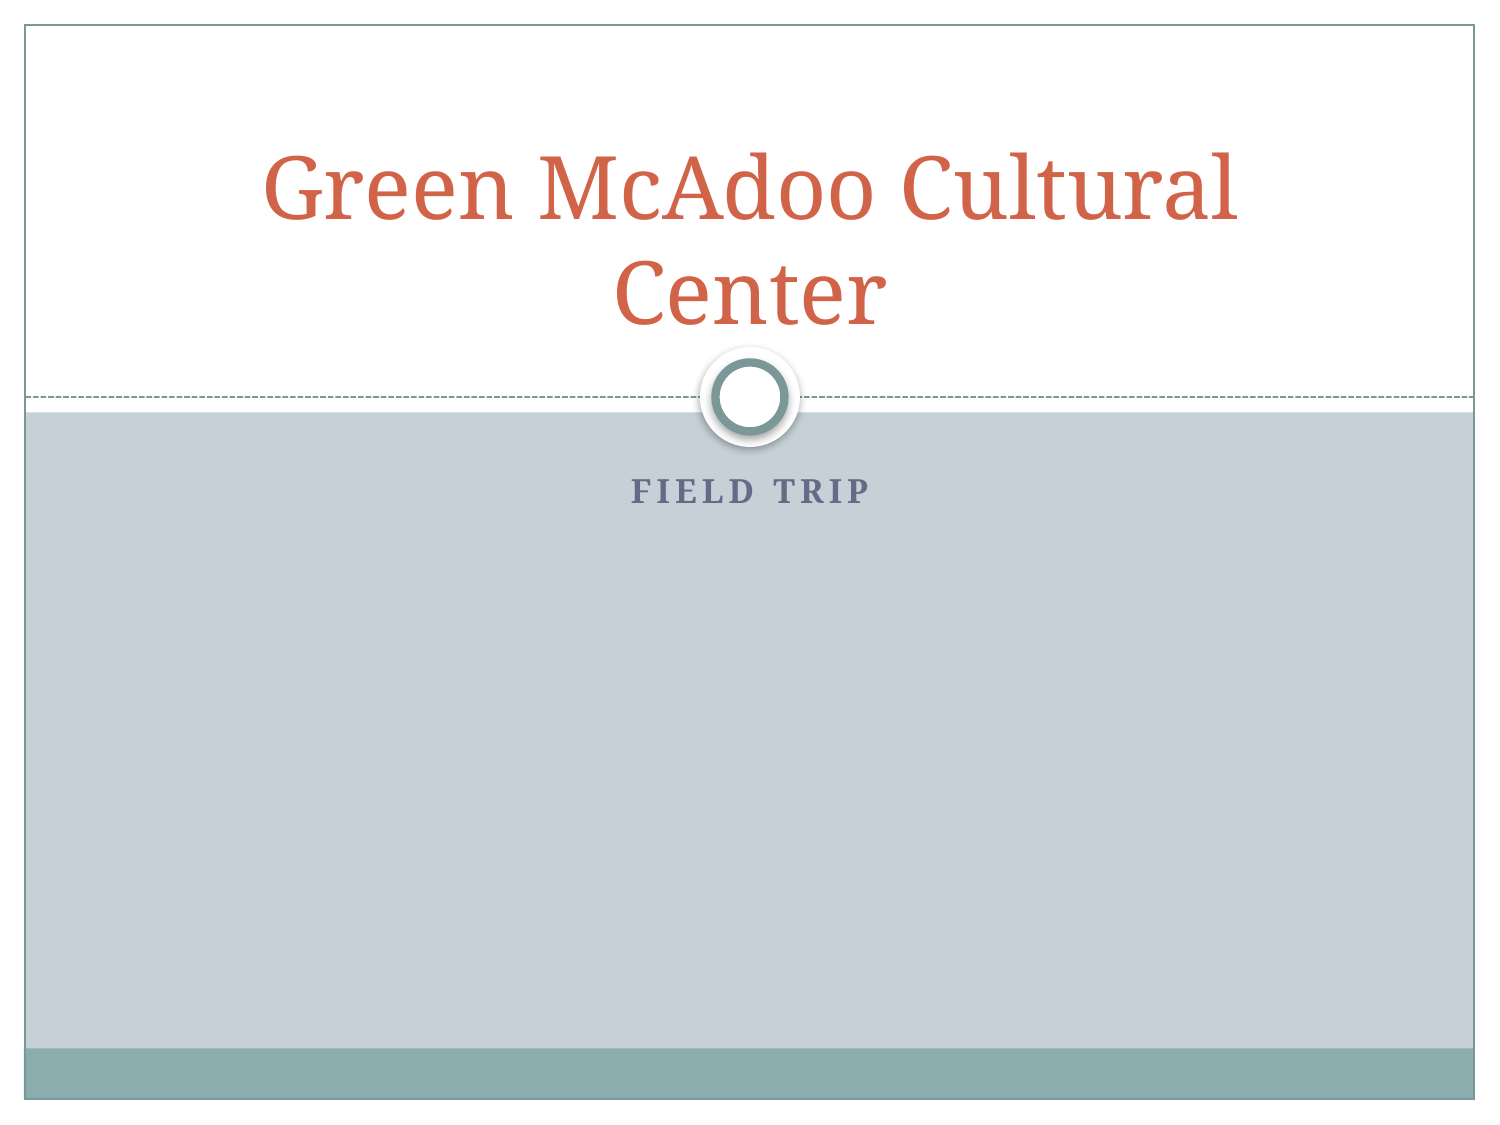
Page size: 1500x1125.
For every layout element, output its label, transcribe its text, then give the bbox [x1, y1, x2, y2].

subtitle Field Trip [225, 462, 1275, 750]
title Green McAdoo Cultural Center [112, 62, 1388, 350]
